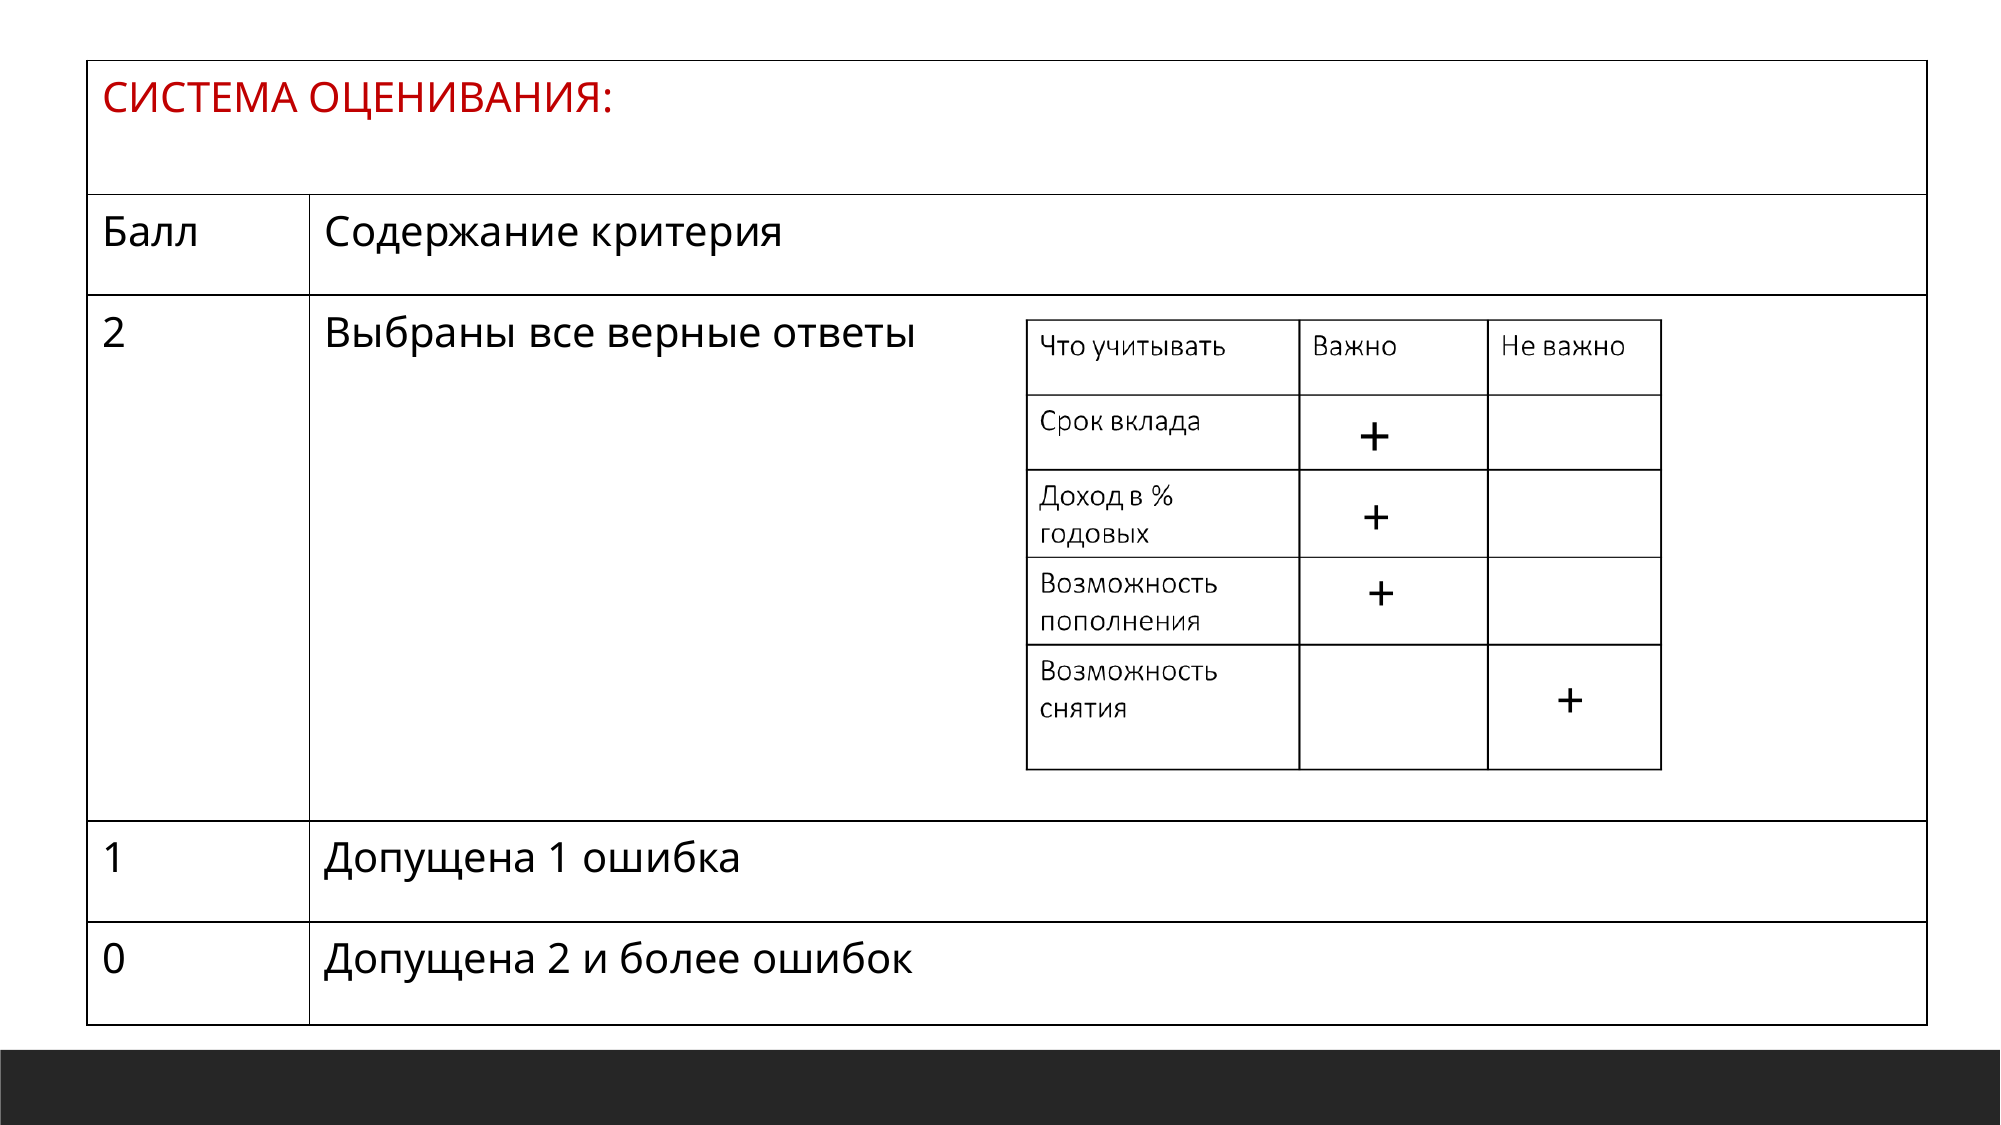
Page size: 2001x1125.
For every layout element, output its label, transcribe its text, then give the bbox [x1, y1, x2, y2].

table_cell Выбраны все верные ответы [310, 296, 1926, 820]
picture [1024, 314, 1663, 772]
table_cell 2 [88, 296, 309, 820]
table_cell Допущена 2 и более ошибок [310, 923, 1926, 1024]
table_cell 0 [88, 923, 309, 1024]
table_cell Содержание критерия [310, 195, 1926, 294]
table_cell Балл [88, 195, 309, 294]
table_cell Допущена 1 ошибка [310, 822, 1926, 921]
table_header СИСТЕМА ОЦЕНИВАНИЯ: [88, 61, 1926, 194]
table_cell 1 [88, 822, 309, 921]
